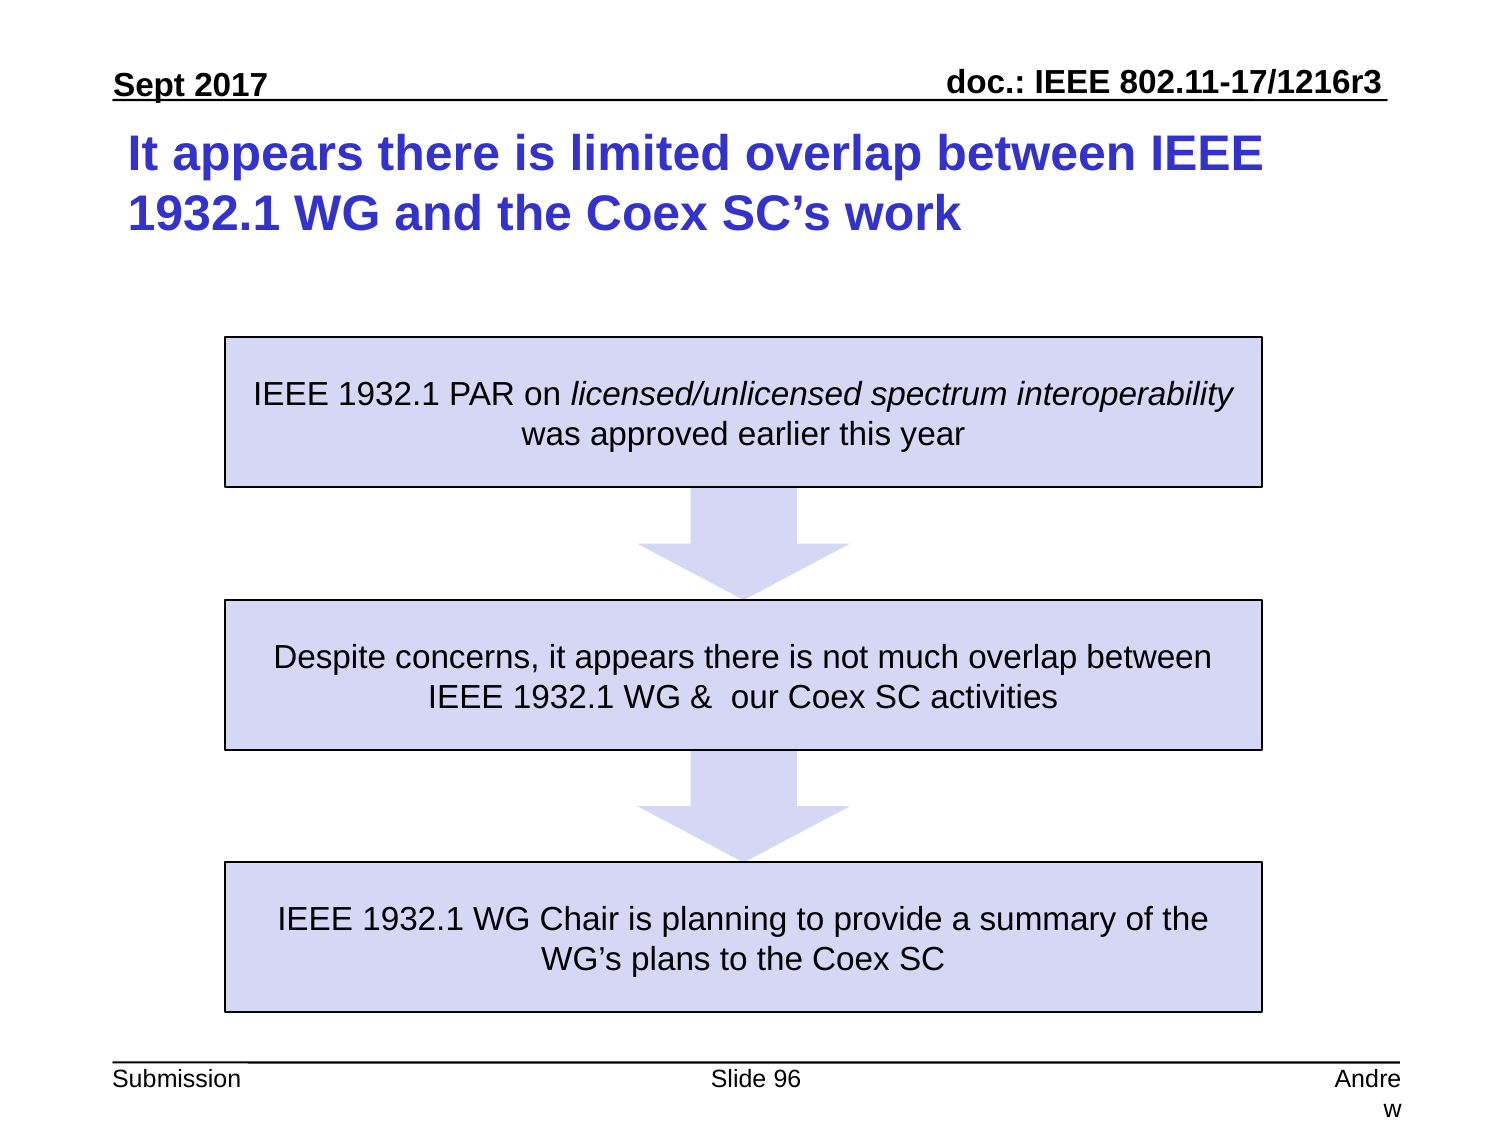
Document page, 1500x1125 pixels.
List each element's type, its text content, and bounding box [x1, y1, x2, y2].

text_box [637, 750, 850, 862]
title It appears there is limited overlap between IEEE 1932.1 WG and the Coex SC’s work [112, 112, 1388, 288]
footer Andrew Myles, Cisco [1320, 1061, 1402, 1093]
text_box IEEE 1932.1 PAR on licensed/unlicensed spectrum interoperability was approved earlier this year [224, 337, 1263, 488]
text_box Despite concerns, it appears there is not much overlap between IEEE 1932.1 WG & our Coex SC activities [224, 599, 1263, 750]
slide_number Slide 96 [709, 1061, 803, 1093]
text_box IEEE 1932.1 WG Chair is planning to provide a summary of the WG’s plans to the Coex SC [224, 862, 1263, 1013]
text_box [637, 488, 850, 599]
